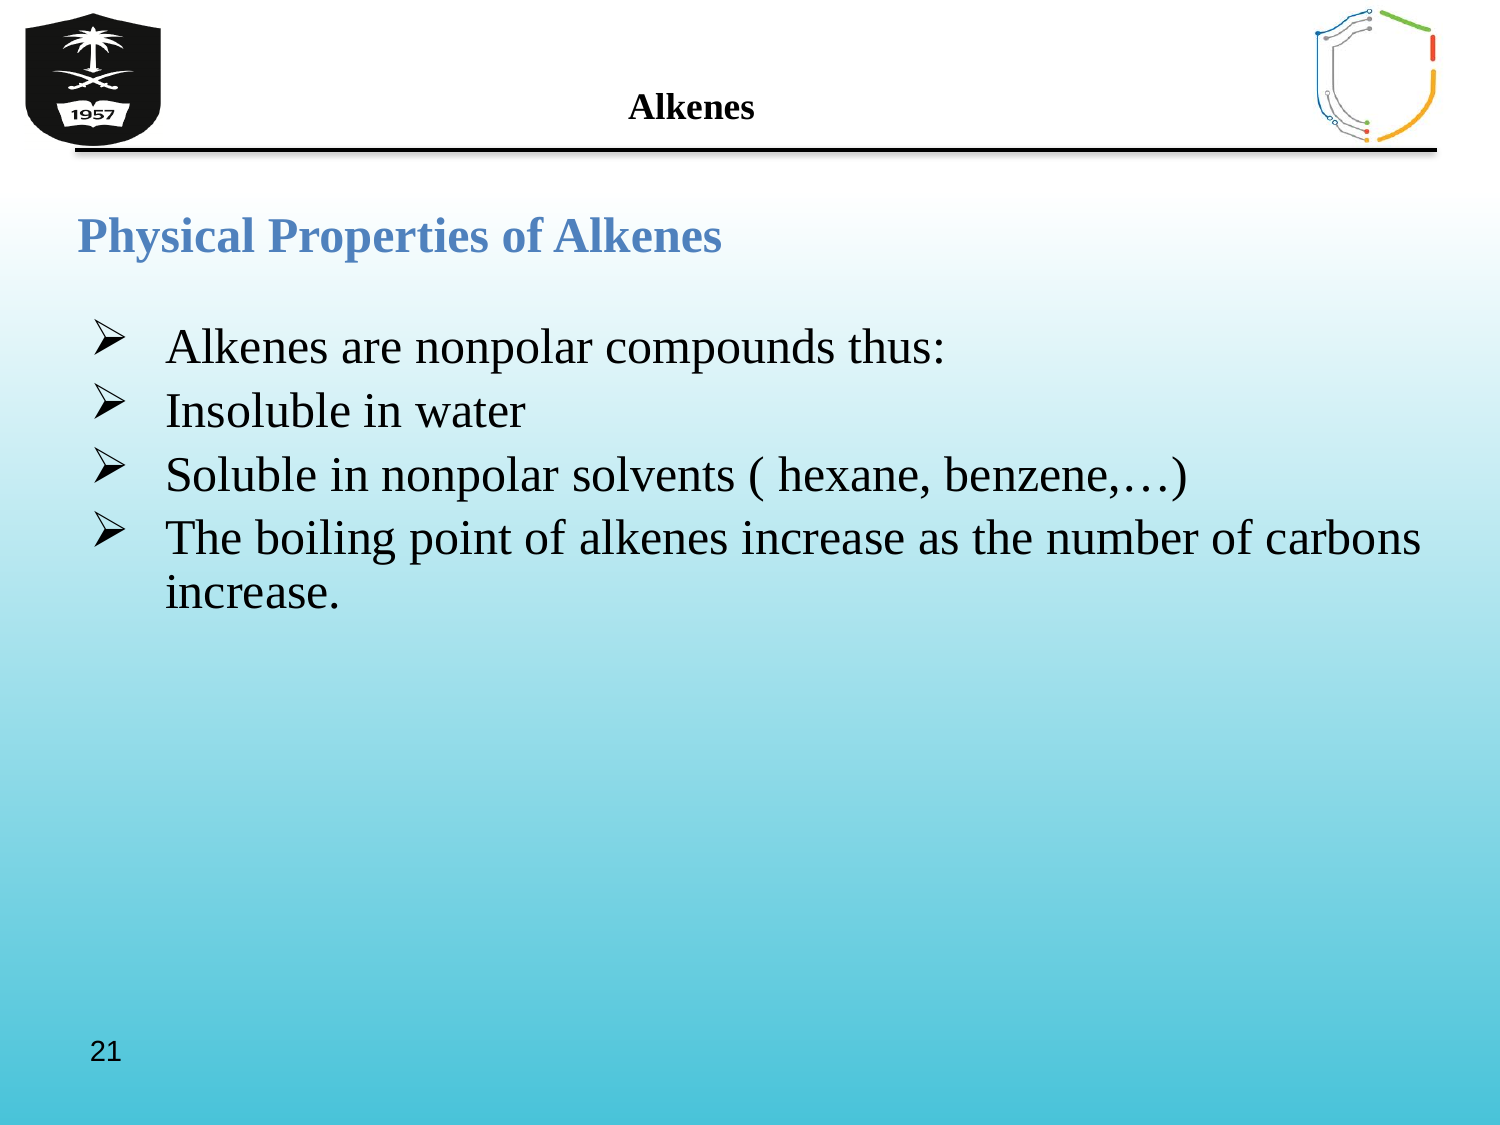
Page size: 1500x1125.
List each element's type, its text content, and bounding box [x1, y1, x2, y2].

text_box 21 [75, 1024, 425, 1103]
text_box Alkenes [613, 74, 771, 135]
picture [1287, 0, 1463, 165]
picture [24, 12, 163, 151]
list Alkenes are nonpolar compounds thus: Insoluble in water Soluble in nonpolar solvents ( hexane, benzene,…) The boiling point of alkenes increase as the number of carbons increase. [75, 312, 1500, 663]
title Physical Properties of Alkenes [62, 162, 1163, 304]
